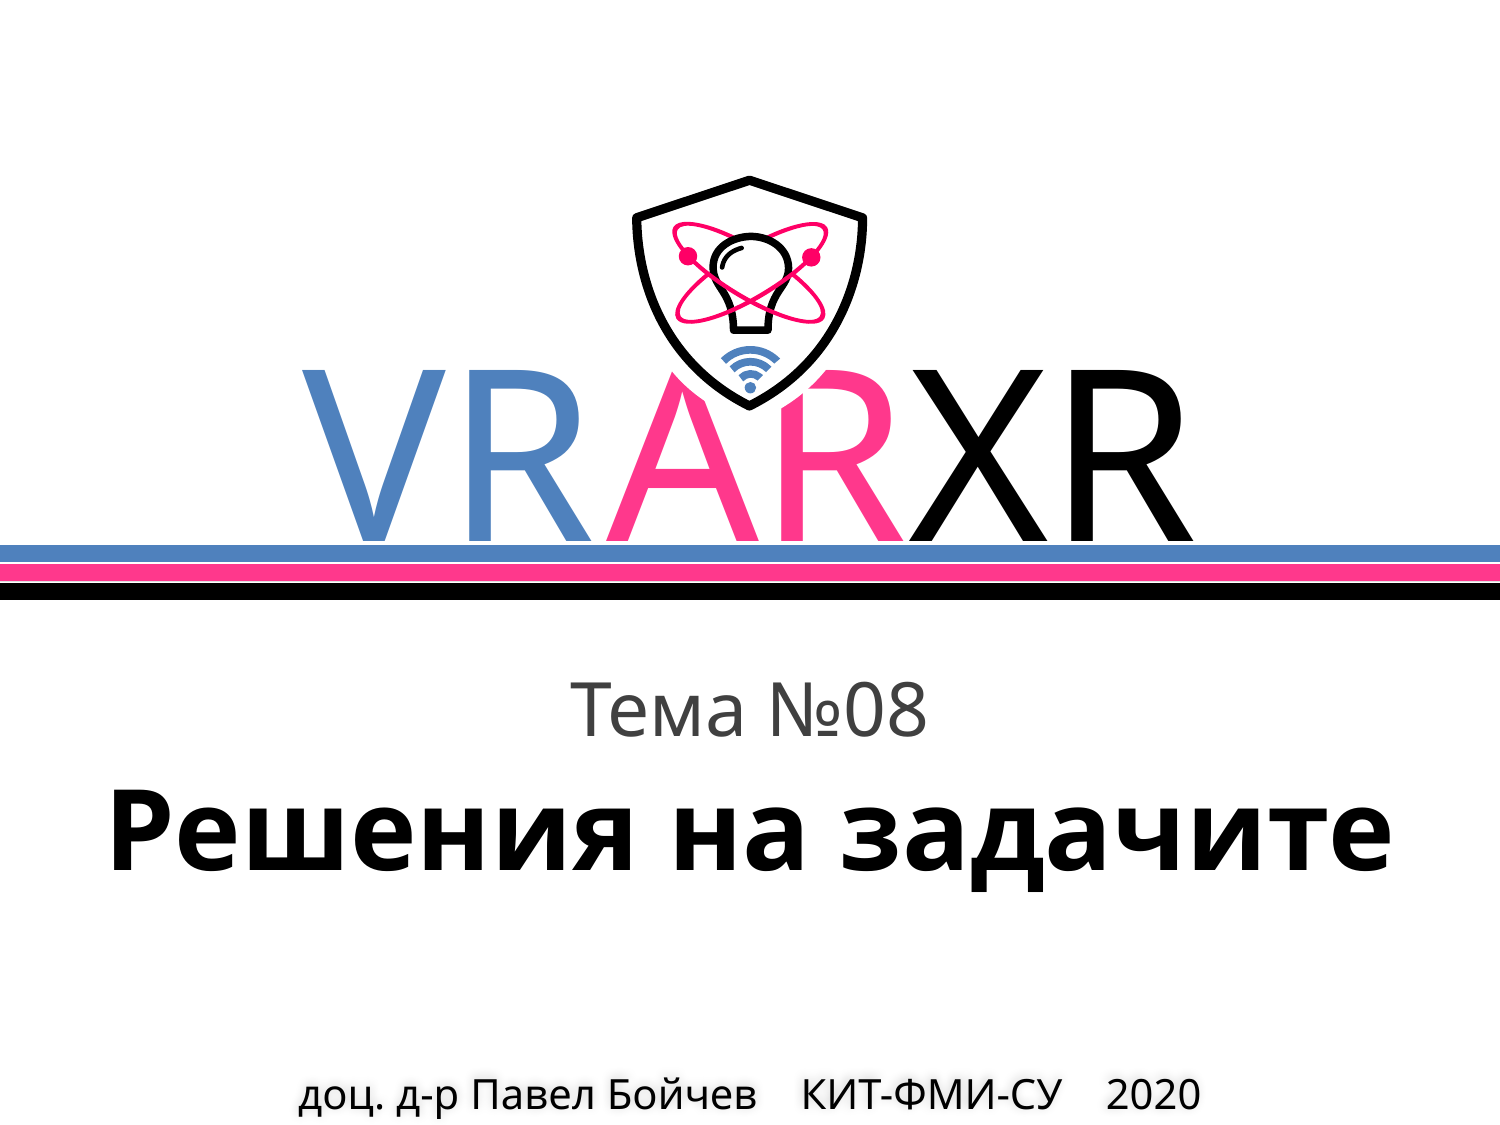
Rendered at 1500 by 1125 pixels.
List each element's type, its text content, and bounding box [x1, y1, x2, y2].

list Решения на задачите [0, 763, 1500, 888]
title доц. д-р Павел Бойчев КИТ-ФМИ-СУ 2020 [0, 1027, 1500, 1125]
list Тема №08 [0, 650, 1500, 763]
